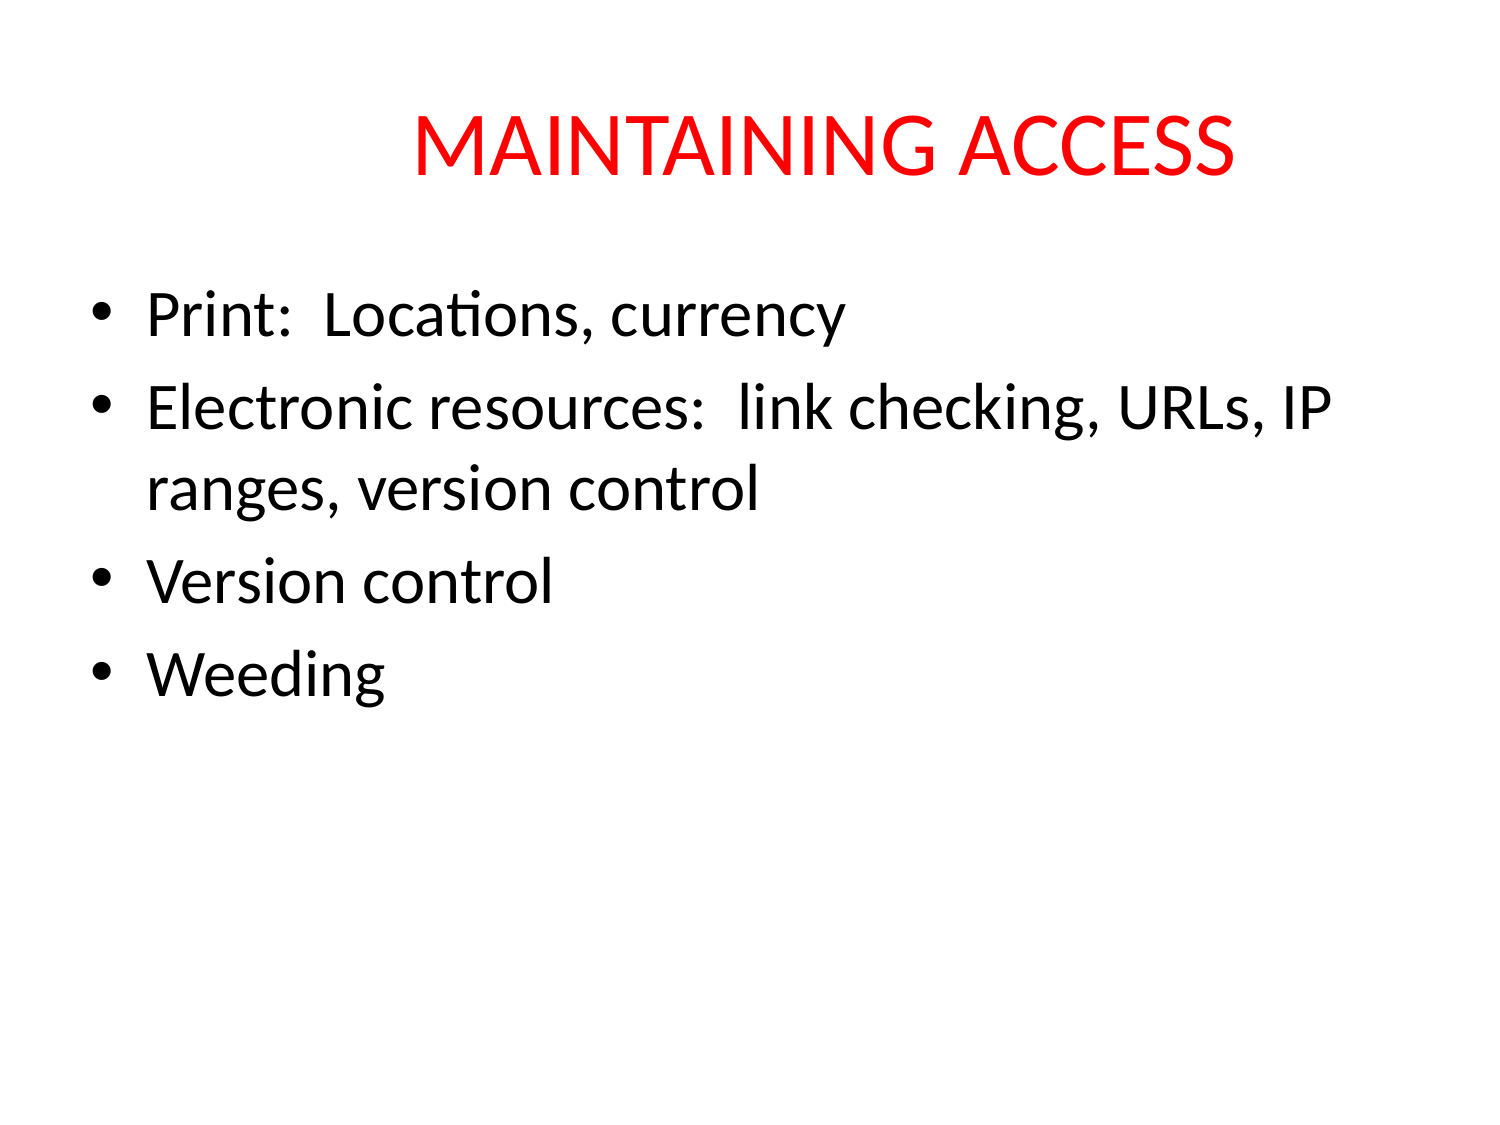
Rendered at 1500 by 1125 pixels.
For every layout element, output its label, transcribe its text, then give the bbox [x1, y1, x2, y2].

list Print: Locations, currency Electronic resources: link checking, URLs, IP ranges, version control Version control Weeding [75, 262, 1425, 1005]
title MAINTAINING ACCESS [75, 45, 1425, 233]
